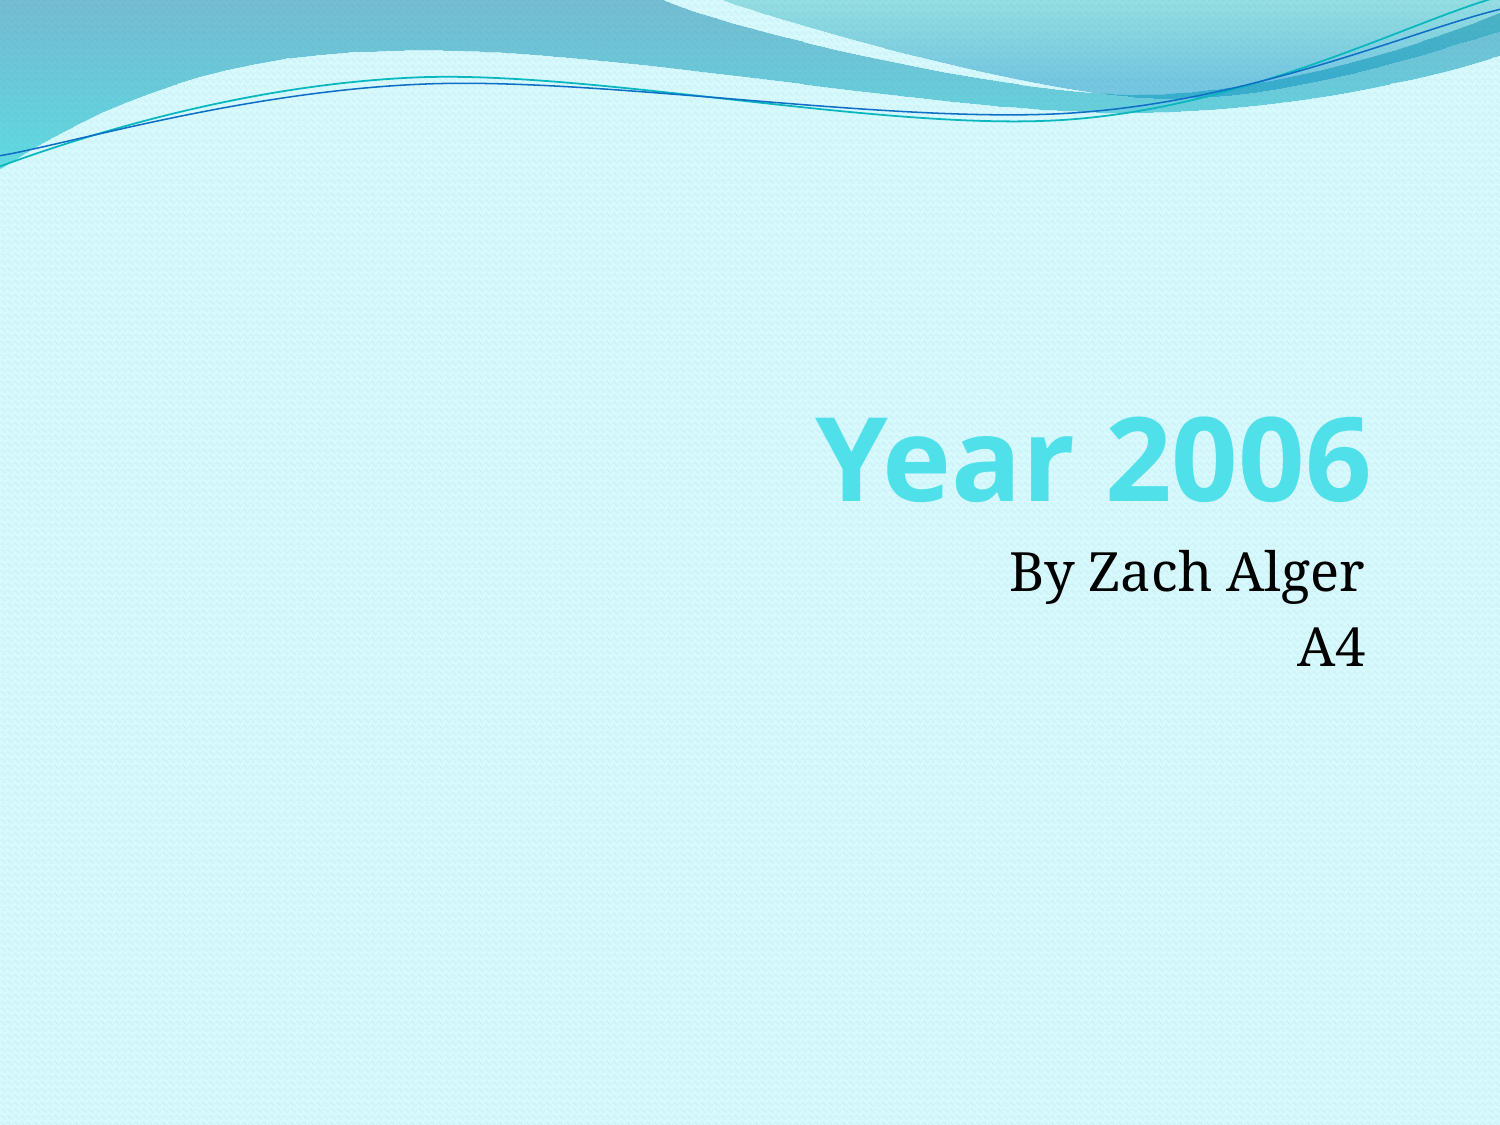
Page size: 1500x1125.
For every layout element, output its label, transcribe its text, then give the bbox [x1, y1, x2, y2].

title Year 2006 [87, 224, 1376, 525]
subtitle By Zach Alger A4 [87, 529, 1376, 818]
